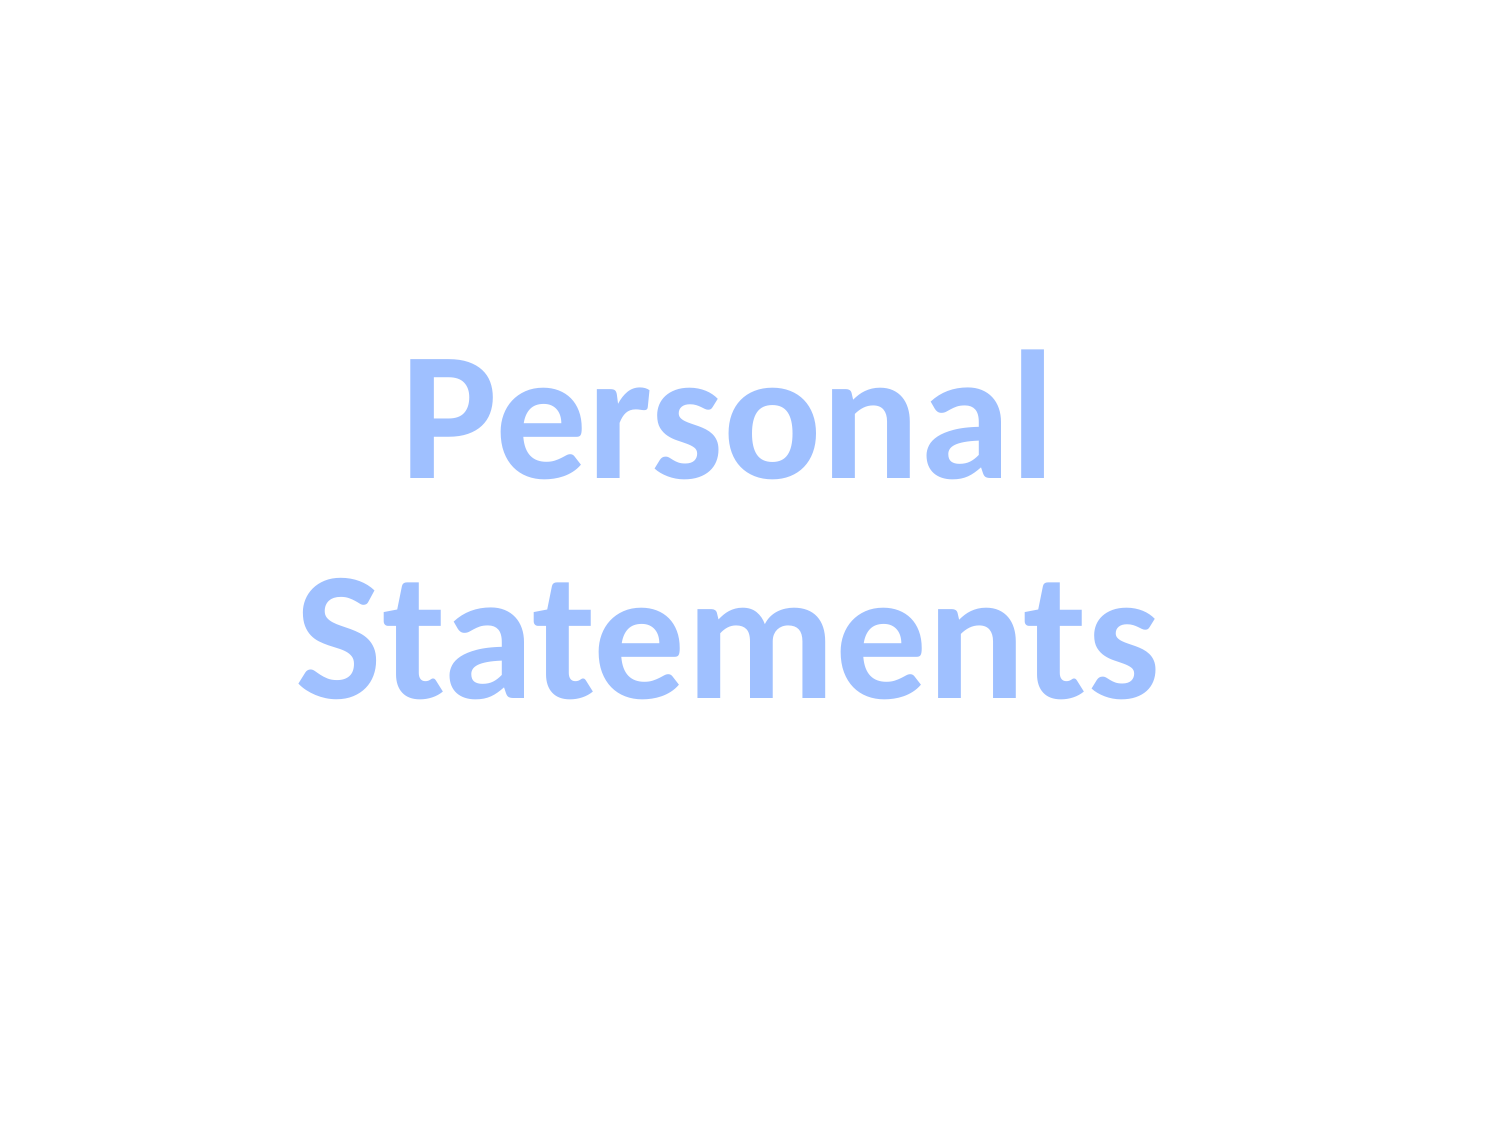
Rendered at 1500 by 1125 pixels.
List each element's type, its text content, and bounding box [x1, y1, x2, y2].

text_box Personal Statements [90, 287, 1366, 743]
